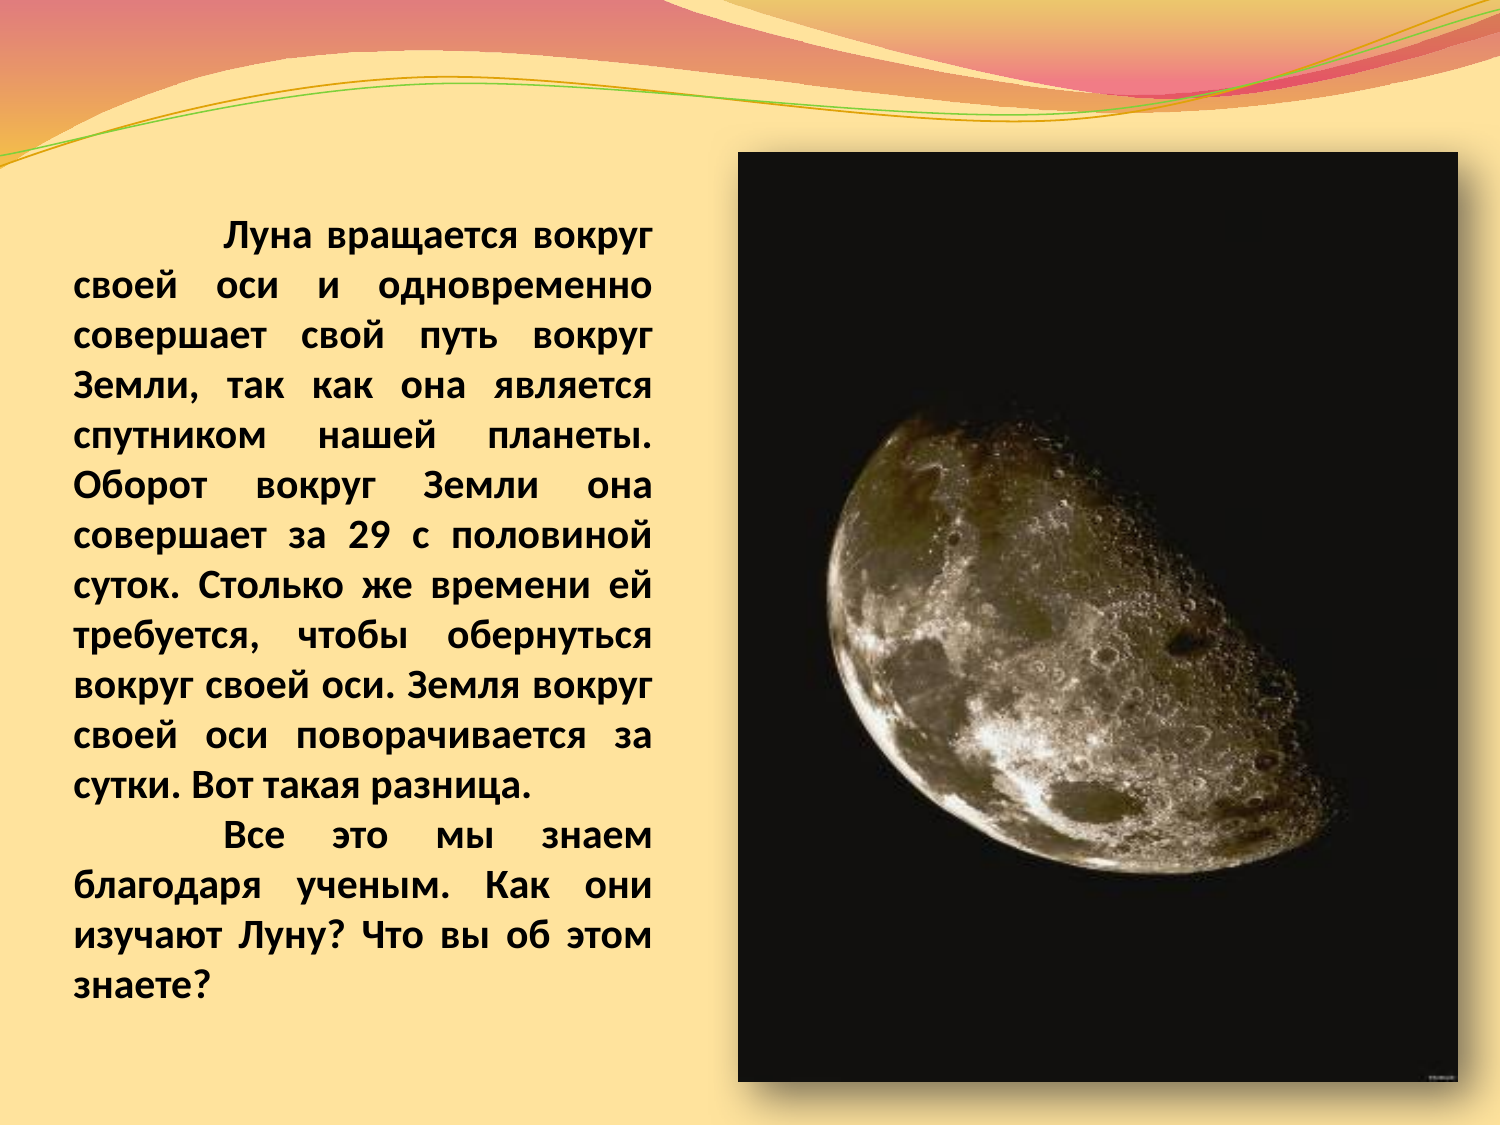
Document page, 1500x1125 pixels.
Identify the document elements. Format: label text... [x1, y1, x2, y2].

text_box Луна вращается вокруг своей оси и одновременно совершает свой путь вокруг Земли, так как она является спутником нашей планеты. Оборот вокруг Земли она совершает за 29 с половиной суток. Столько же времени ей требуется, чтобы обернуться вокруг своей оси. Земля вокруг своей оси поворачивается за сутки. Вот такая разница. Все это мы знаем благодаря ученым. Как они изучают Луну? Что вы об этом знаете? [58, 199, 668, 1105]
picture [738, 152, 1458, 1083]
